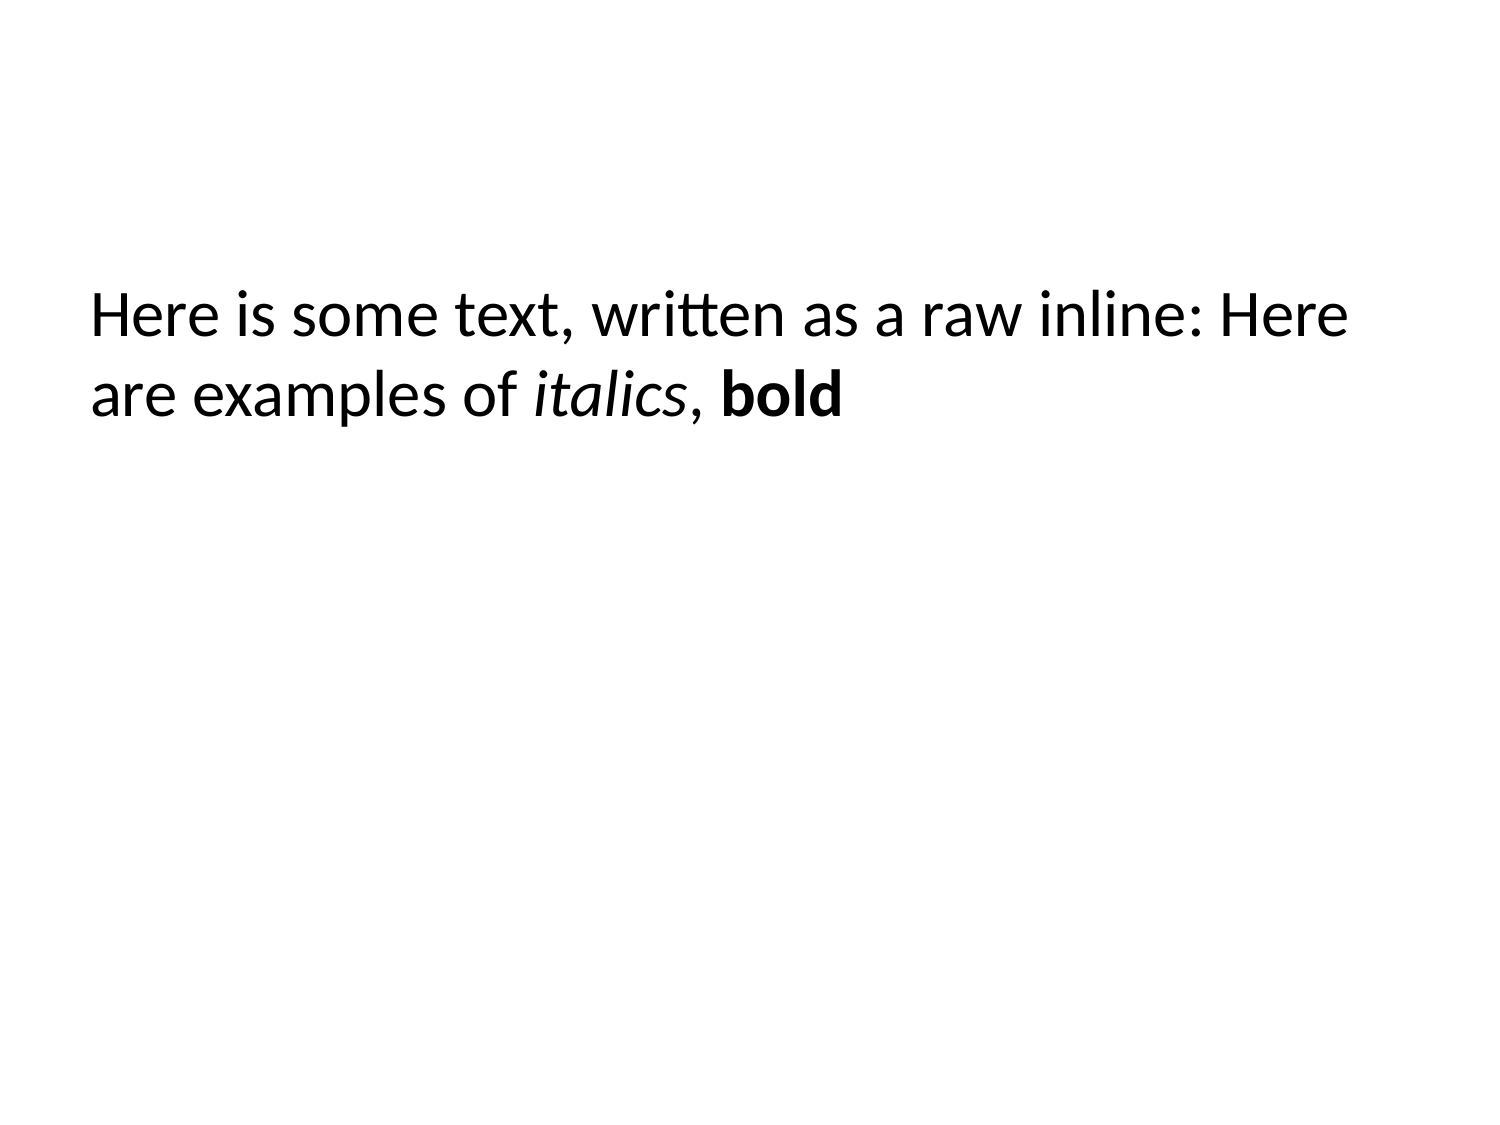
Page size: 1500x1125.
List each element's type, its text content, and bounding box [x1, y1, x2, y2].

list Here is some text, written as a raw inline: Here are examples of italics, bold [75, 262, 1425, 1005]
